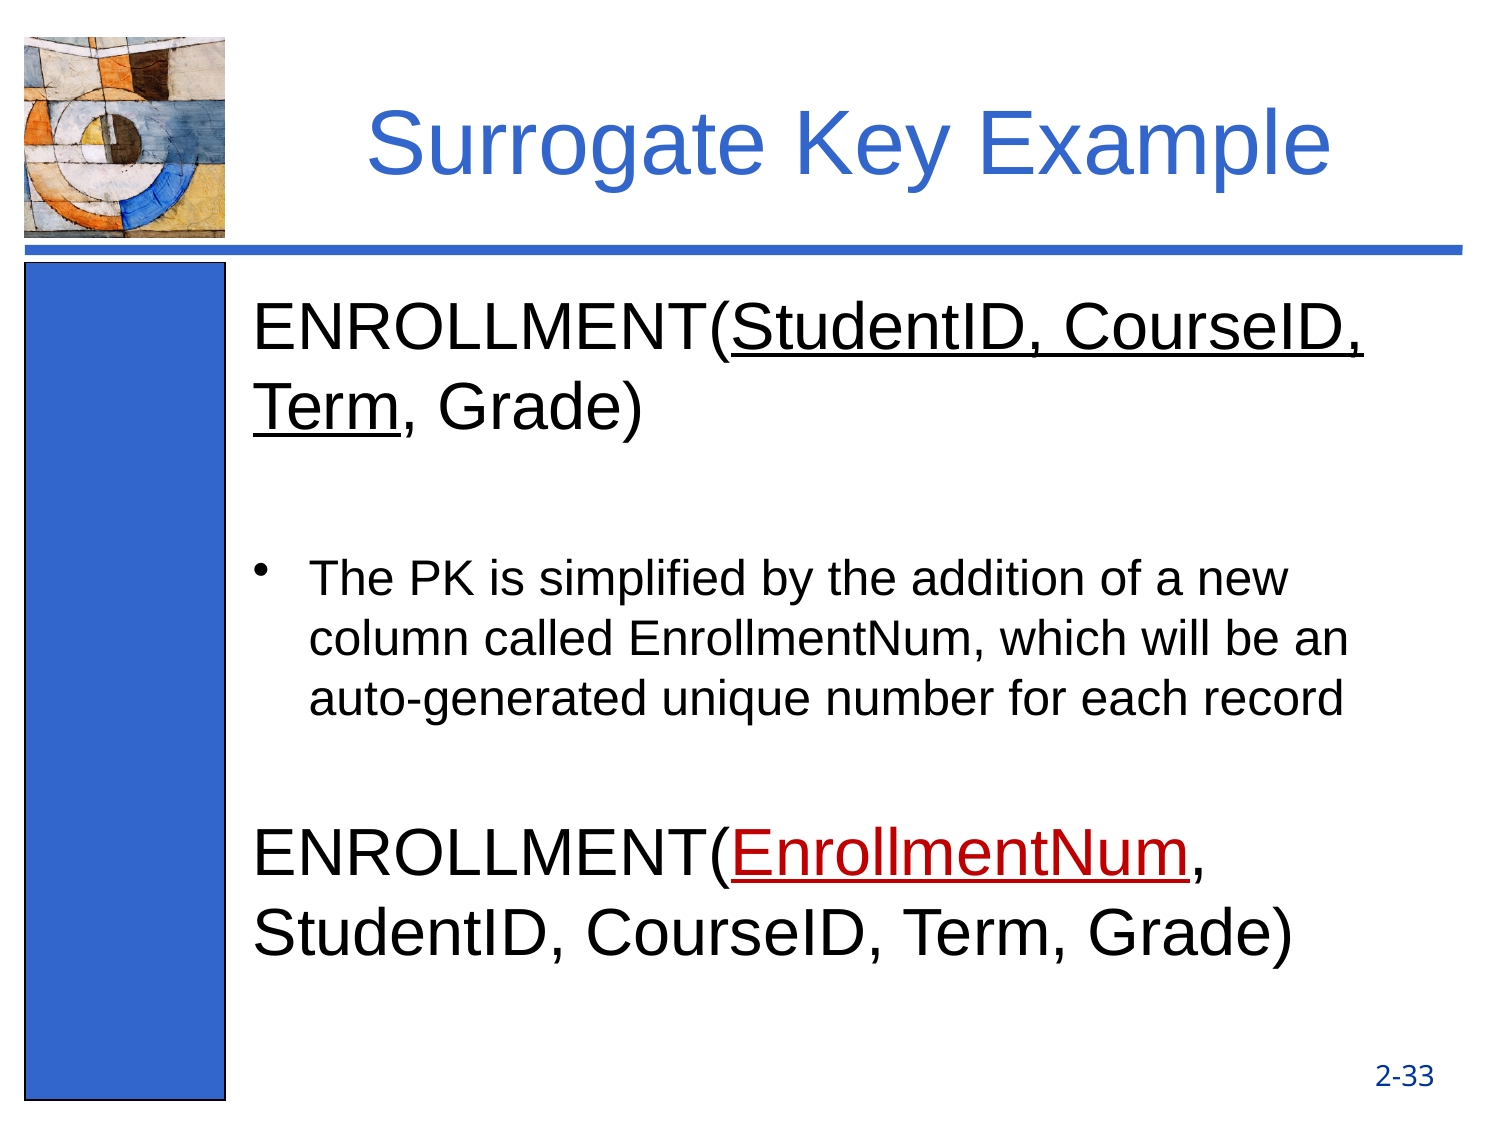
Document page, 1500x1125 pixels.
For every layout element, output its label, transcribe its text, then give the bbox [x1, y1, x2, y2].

slide_number 2-33 [1287, 1049, 1451, 1103]
title Surrogate Key Example [237, 37, 1463, 238]
picture [24, 37, 225, 238]
list ENROLLMENT(StudentID, CourseID, Term, Grade) The PK is simplified by the addition of a new column called EnrollmentNum, which will be an auto-generated unique number for each record ENROLLMENT(EnrollmentNum, StudentID, CourseID, Term, Grade) [237, 274, 1463, 1001]
